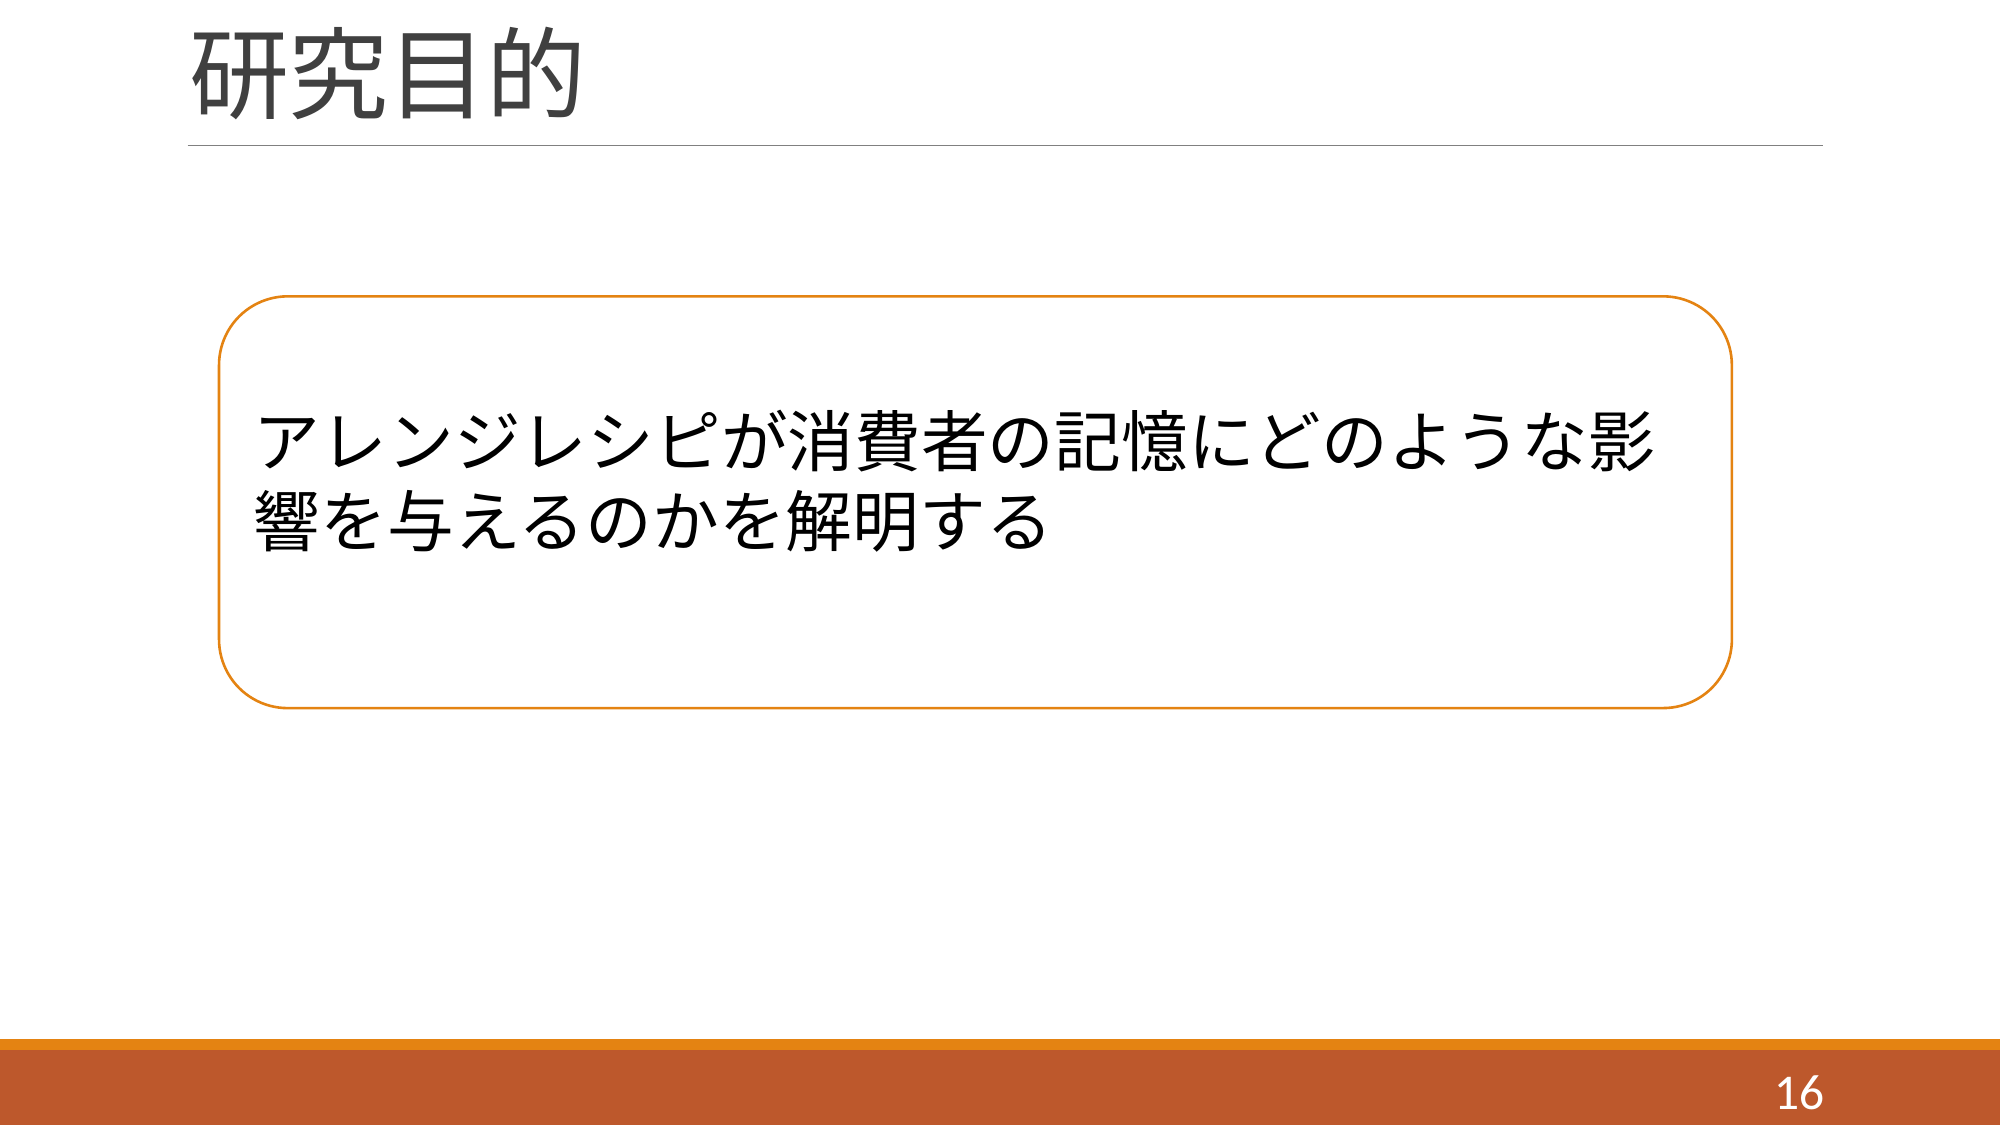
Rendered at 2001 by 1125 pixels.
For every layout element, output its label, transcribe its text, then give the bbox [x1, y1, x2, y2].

slide_number 16 [1624, 1059, 1840, 1120]
title 研究目的 [174, 13, 1825, 140]
text_box アレンジレシピが消費者の記憶にどのような影響を与えるのかを解明する [217, 295, 1734, 710]
